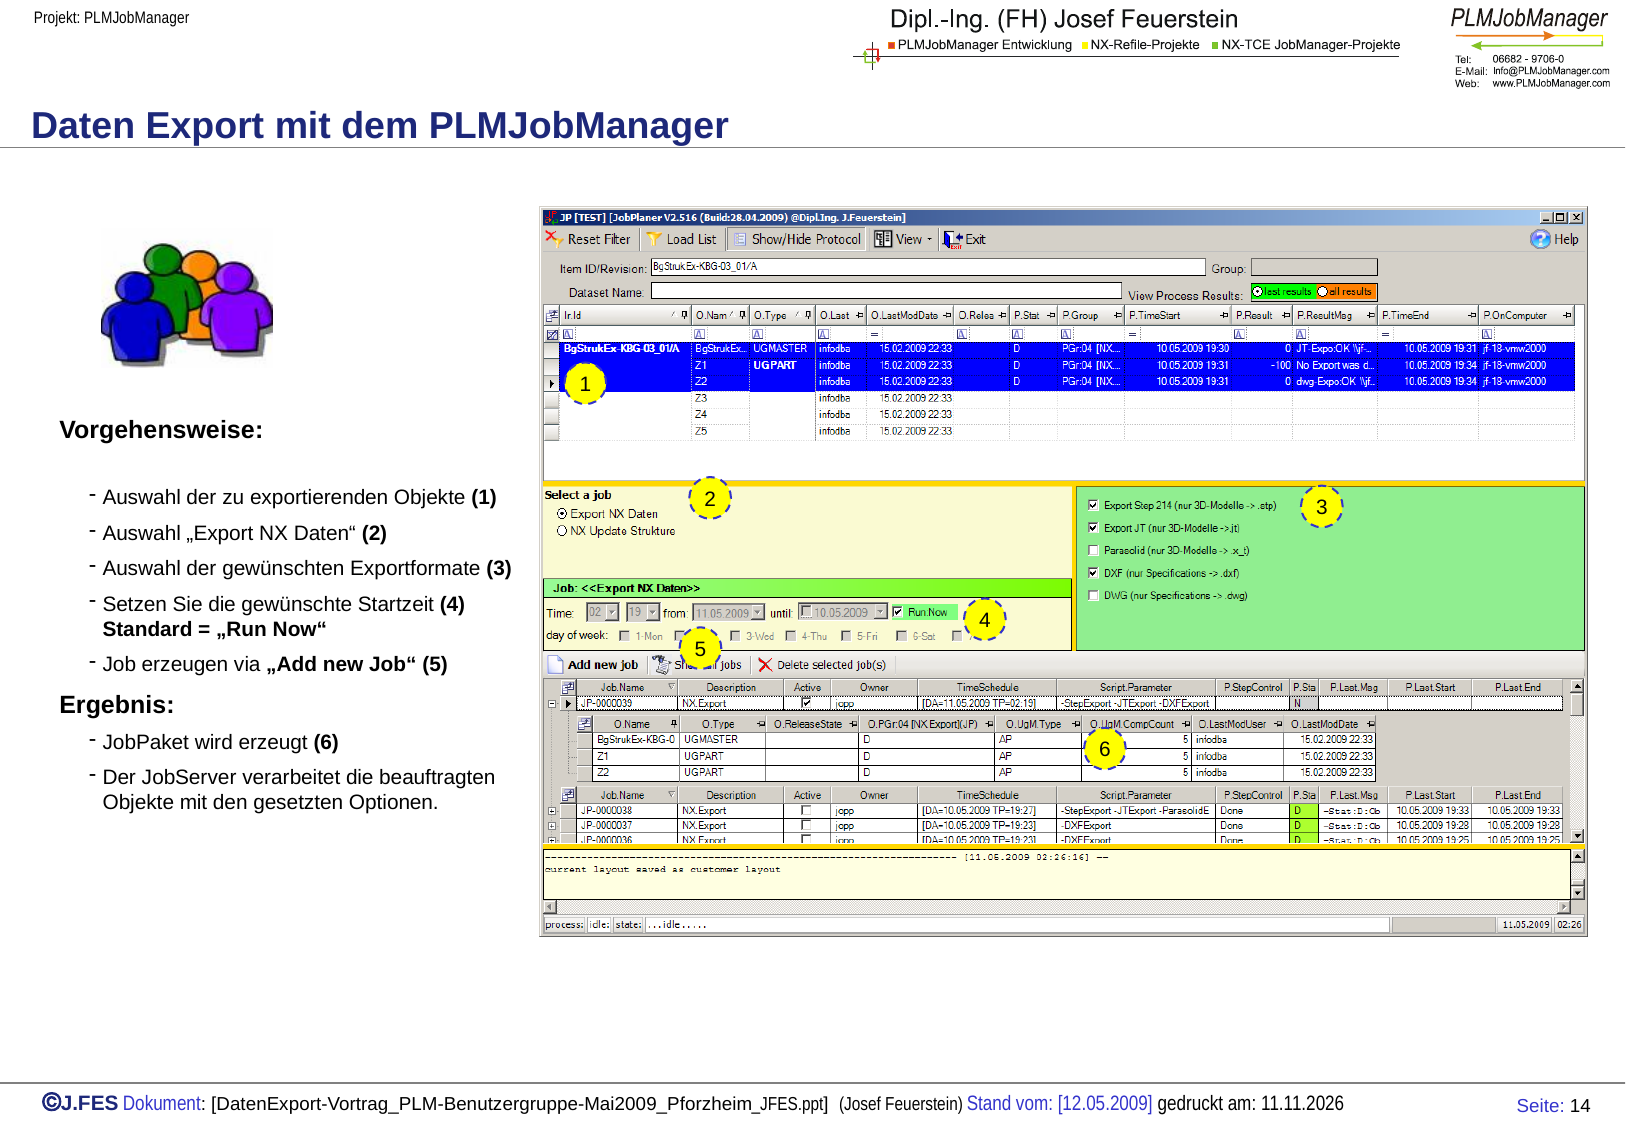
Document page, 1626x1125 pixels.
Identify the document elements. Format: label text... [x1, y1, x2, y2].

picture [539, 205, 1589, 937]
title Daten Export mit dem PLMJobManager [31, 73, 1600, 147]
text_box Vorgehensweise: Auswahl der zu exportierenden Objekte (1) Auswahl „Export NX Daten“ (2) Auswahl der gewünschten Exportformate (3) Setzen Sie die gewünschte Startzeit (4) Standard = „Run Now“ Job erzeugen via „Add new Job“ (5) Ergebnis: JobPaket wird erzeugt (6) Der JobServer verarbeitet die beauftragten Objekte mit den gesetzten Optionen. [59, 413, 526, 814]
picture [101, 228, 274, 369]
